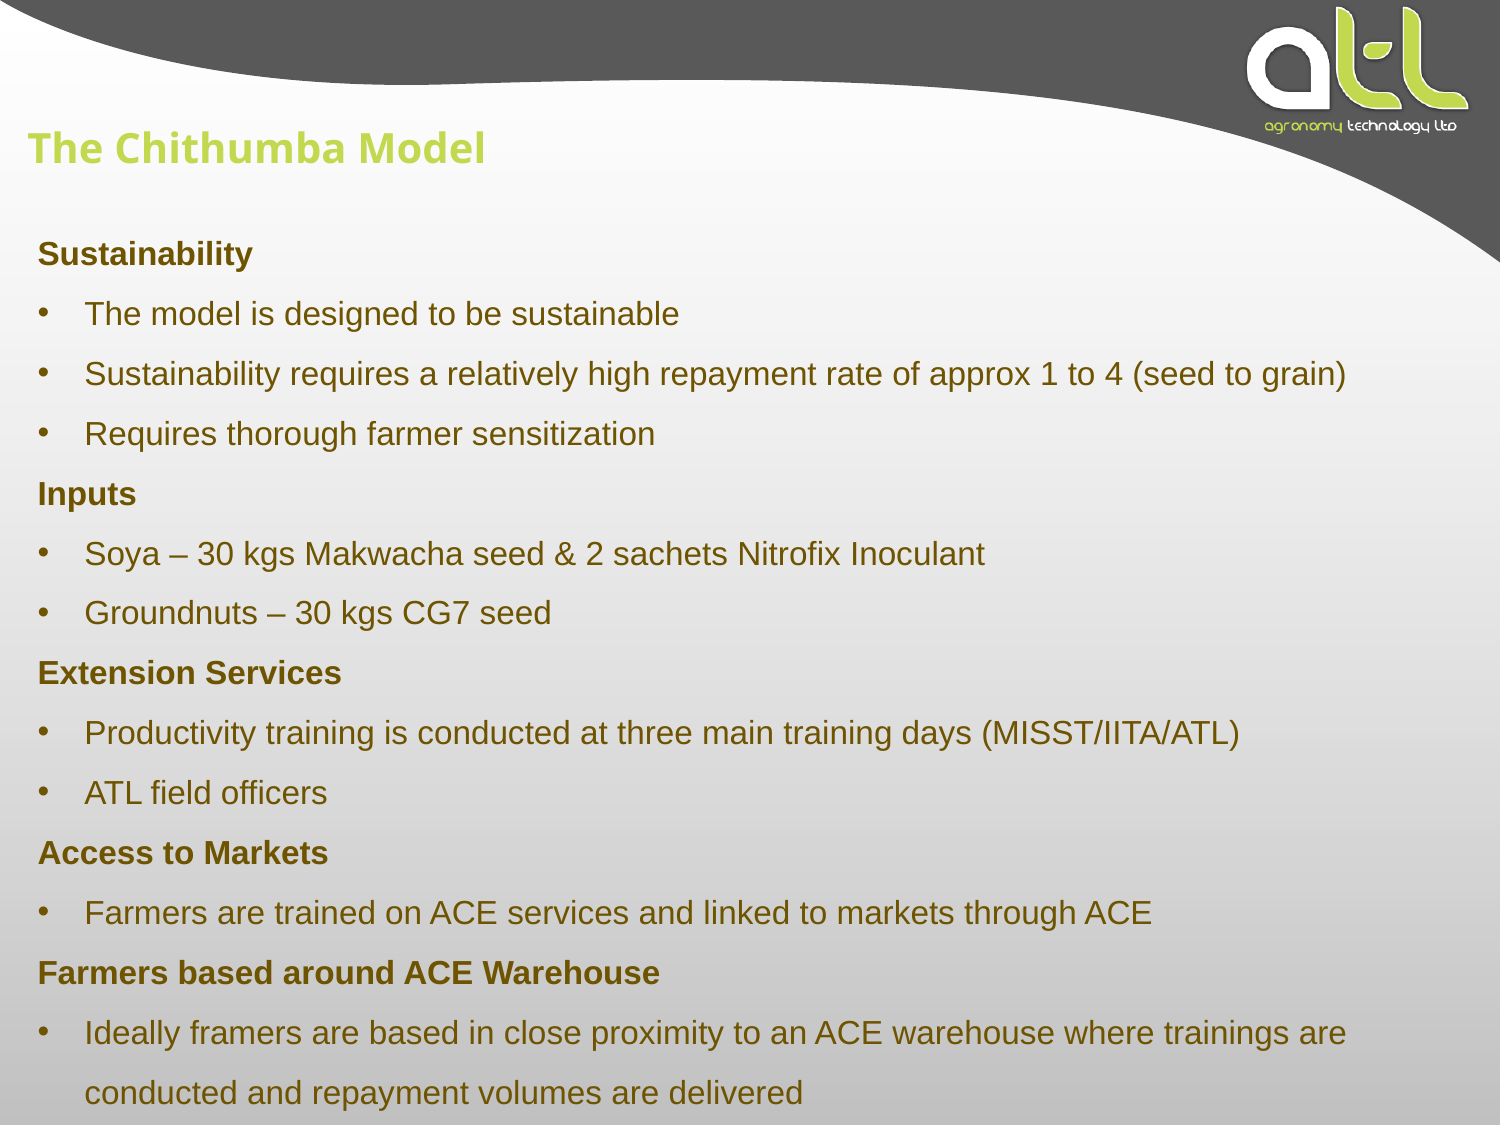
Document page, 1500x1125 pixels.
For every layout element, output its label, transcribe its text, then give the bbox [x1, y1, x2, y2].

list Sustainability The model is designed to be sustainable Sustainability requires a relatively high repayment rate of approx 1 to 4 (seed to grain) Requires thorough farmer sensitization Inputs Soya – 30 kgs Makwacha seed & 2 sachets Nitrofix Inoculant Groundnuts – 30 kgs CG7 seed Extension Services Productivity training is conducted at three main training days (MISST/IITA/ATL) ATL field officers Access to Markets Farmers are trained on ACE services and linked to markets through ACE Farmers based around ACE Warehouse Ideally framers are based in close proximity to an ACE warehouse where trainings are conducted and repayment volumes are delivered . [37, 212, 1400, 963]
picture [1237, 0, 1476, 134]
title The Chithumba Model [12, 114, 1188, 213]
